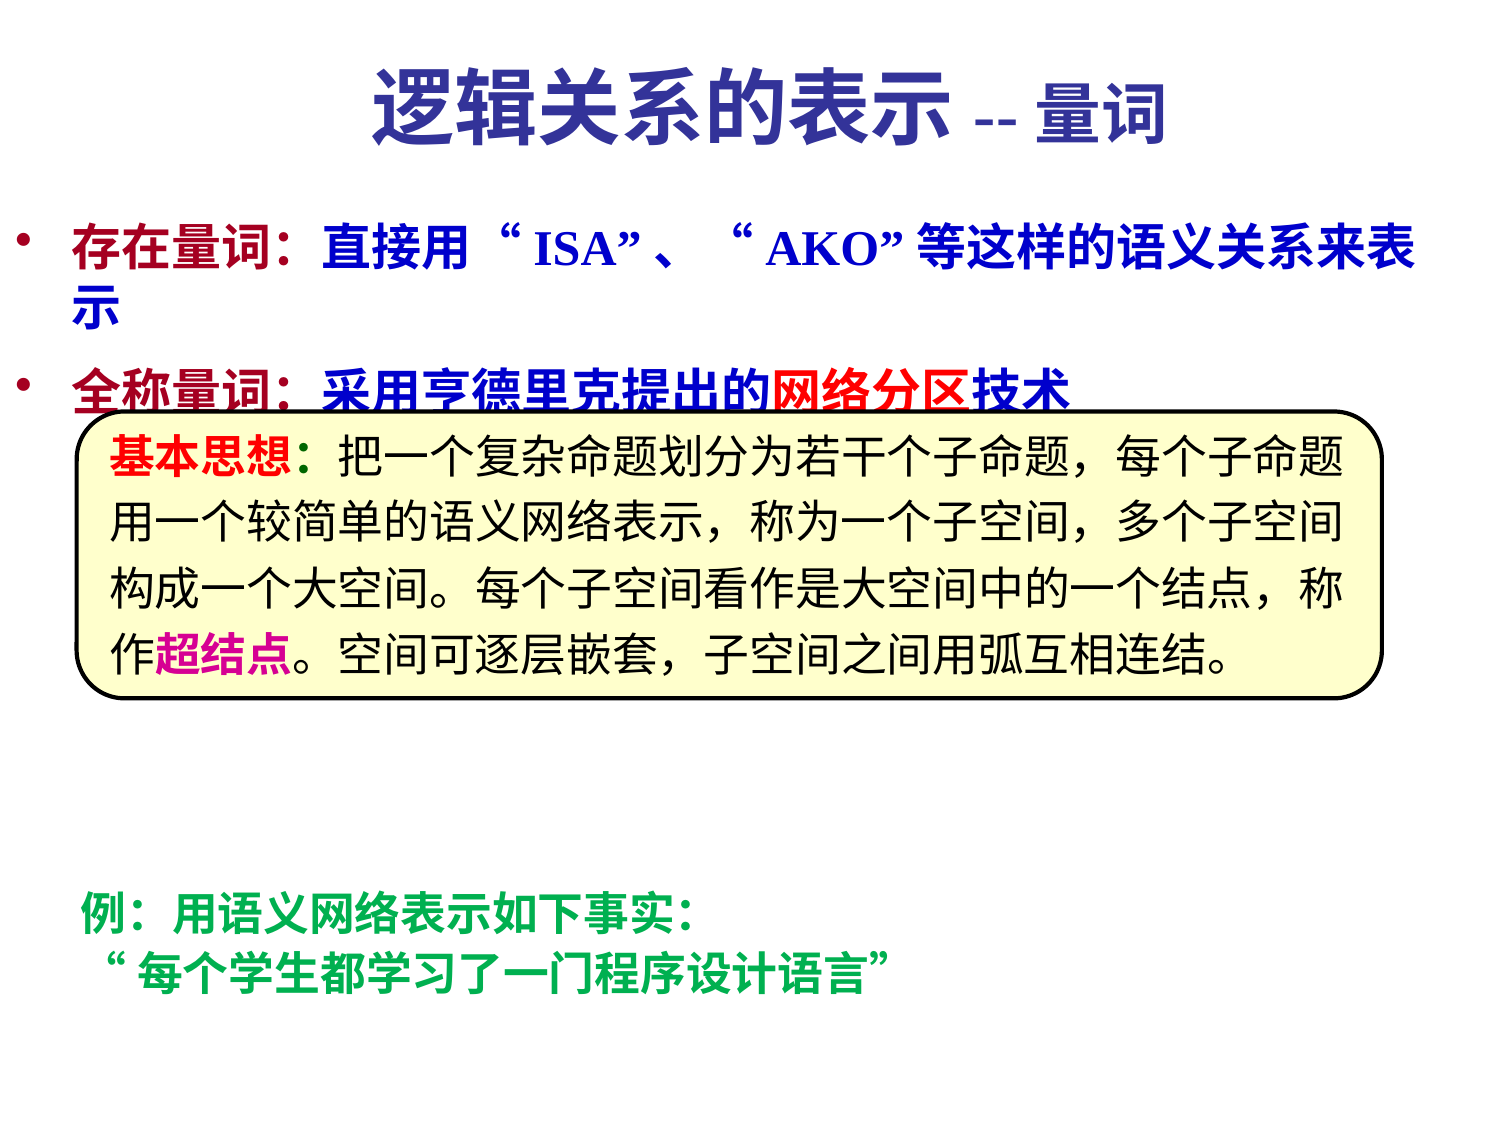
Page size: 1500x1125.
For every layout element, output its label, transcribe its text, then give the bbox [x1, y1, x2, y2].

title 逻辑关系的表示--量词 [94, 31, 1445, 180]
list 存在量词：直接用“ISA”、“AKO”等这样的语义关系来表示 全称量词：采用亨德里克提出的网络分区技术 例：用语义网络表示如下事实： “每个学生都学习了一门程序设计语言” [0, 208, 1471, 1125]
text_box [76, 408, 1383, 699]
